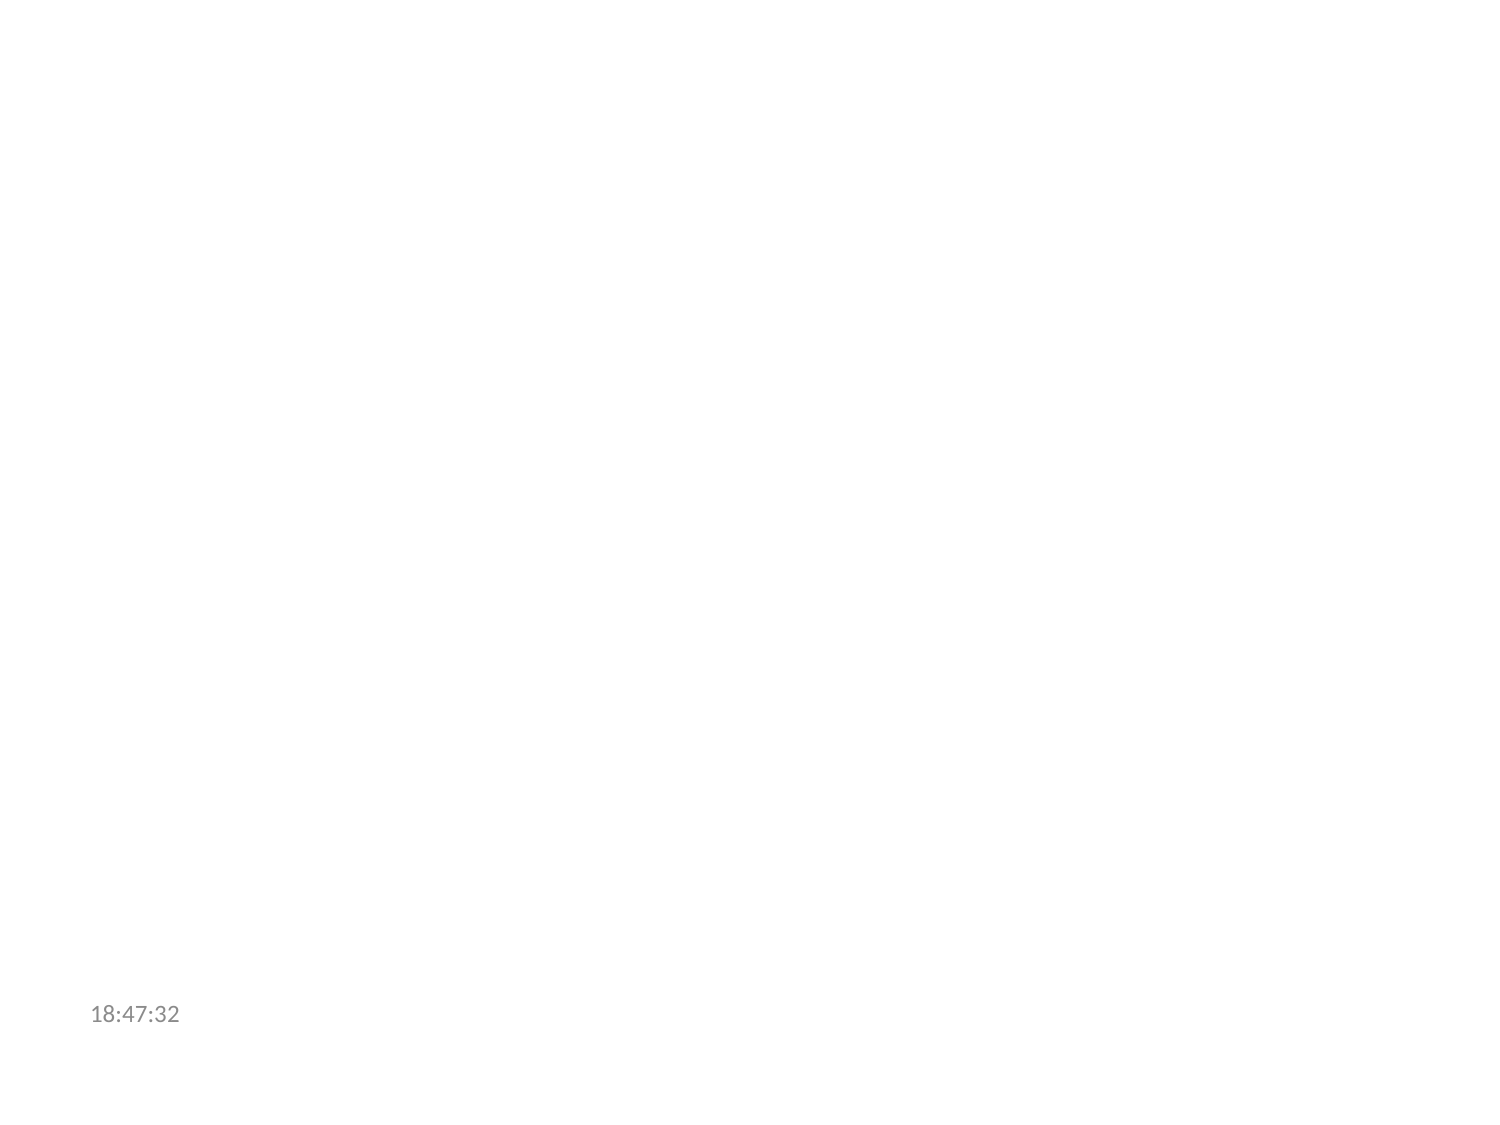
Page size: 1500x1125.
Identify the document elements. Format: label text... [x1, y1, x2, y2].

text_box 15:35:09 [75, 982, 425, 1043]
